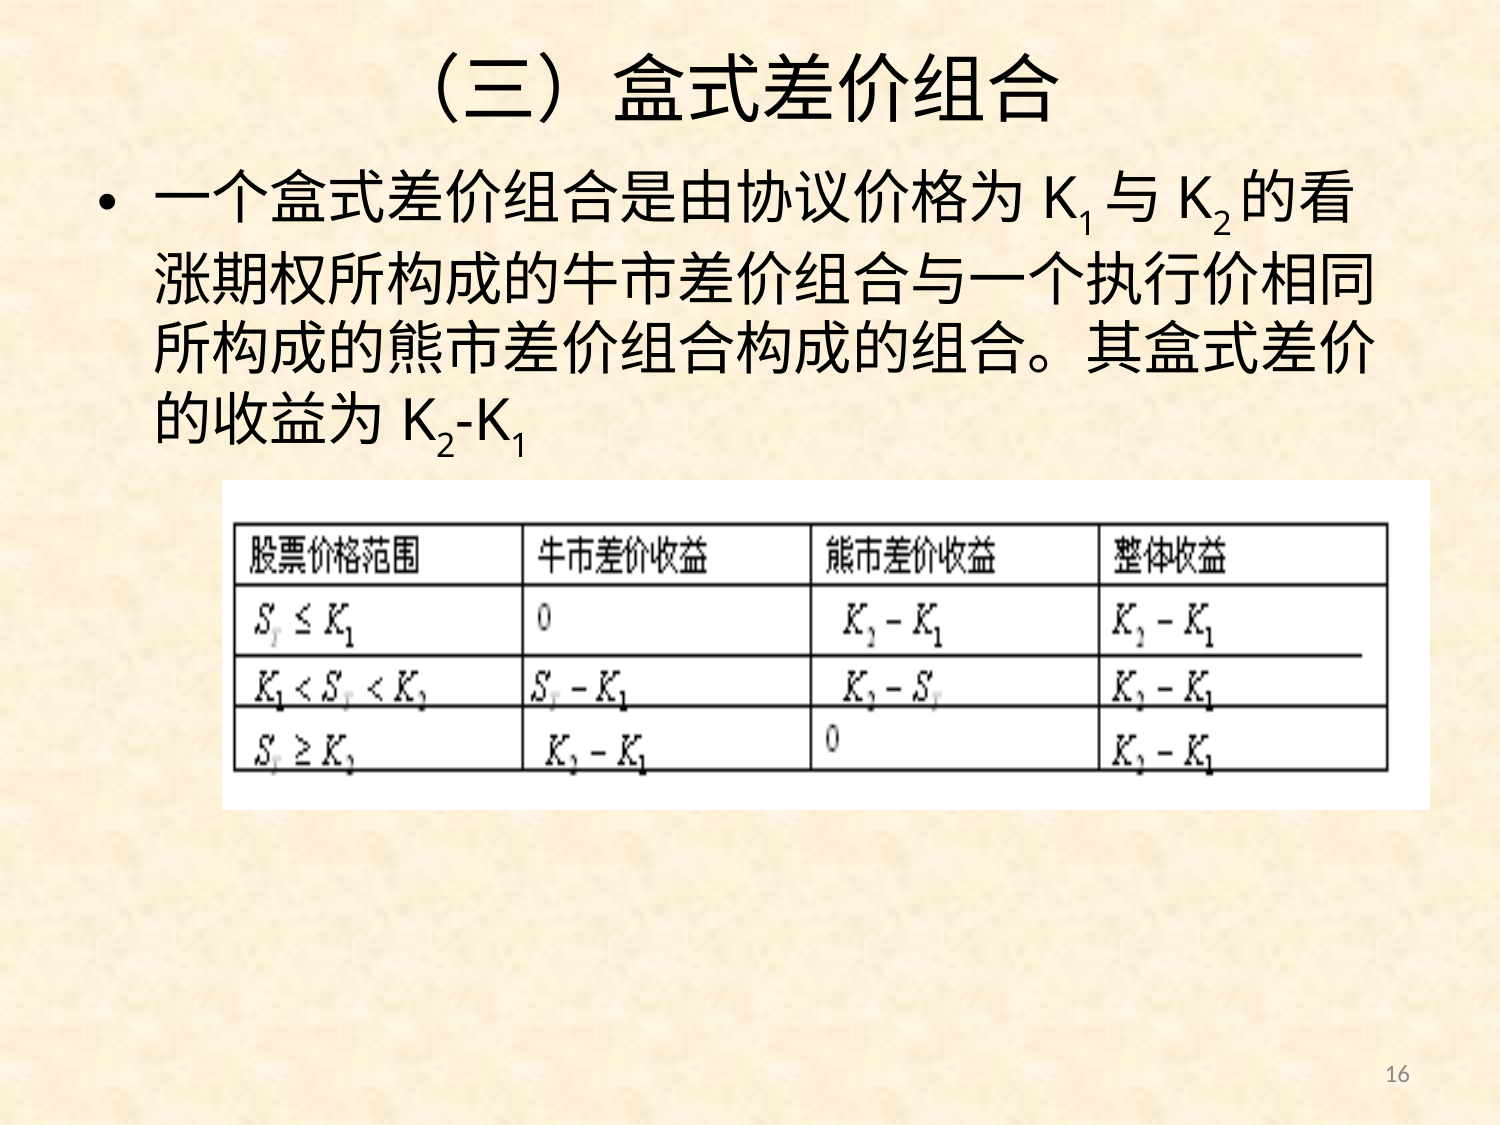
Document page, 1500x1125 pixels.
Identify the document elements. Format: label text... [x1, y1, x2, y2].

slide_number 16 [1074, 1042, 1425, 1103]
title （三）盒式差价组合 [152, 20, 1313, 152]
picture [0, 0, 1500, 1125]
list 一个盒式差价组合是由协议价格为K1与K2的看涨期权所构成的牛市差价组合与一个执行价相同所构成的熊市差价组合构成的组合。其盒式差价的收益为K2-K1 [82, 152, 1430, 997]
